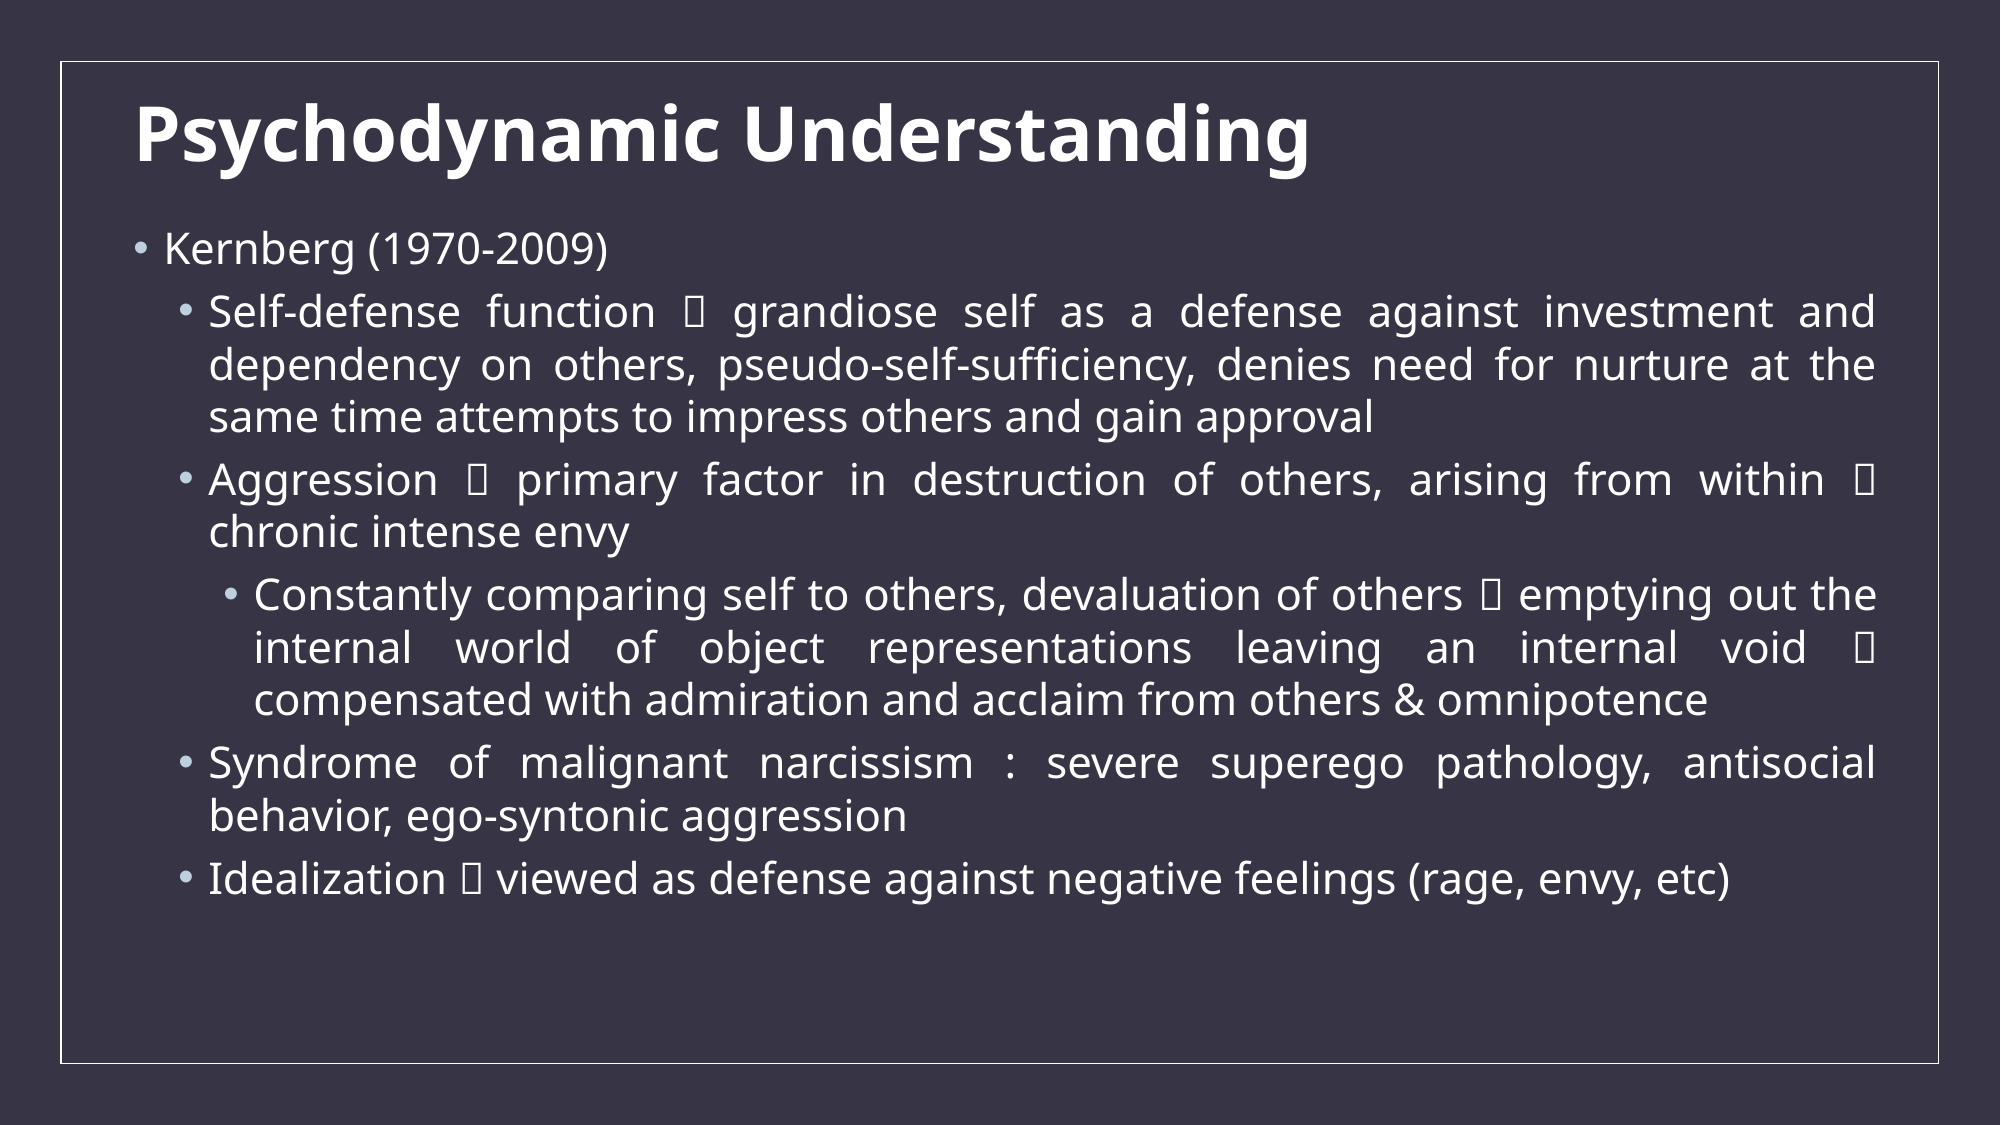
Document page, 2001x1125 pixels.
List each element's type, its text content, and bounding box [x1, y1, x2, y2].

list Kernberg (1970-2009) Self-defense function  grandiose self as a defense against investment and dependency on others, pseudo-self-sufficiency, denies need for nurture at the same time attempts to impress others and gain approval Aggression  primary factor in destruction of others, arising from within  chronic intense envy Constantly comparing self to others, devaluation of others  emptying out the internal world of object representations leaving an internal void  compensated with admiration and acclaim from others & omnipotence Syndrome of malignant narcissism : severe superego pathology, antisocial behavior, ego-syntonic aggression Idealization  viewed as defense against negative feelings (rage, envy, etc) [118, 213, 1893, 1050]
title Psychodynamic Understanding [118, 88, 1769, 186]
